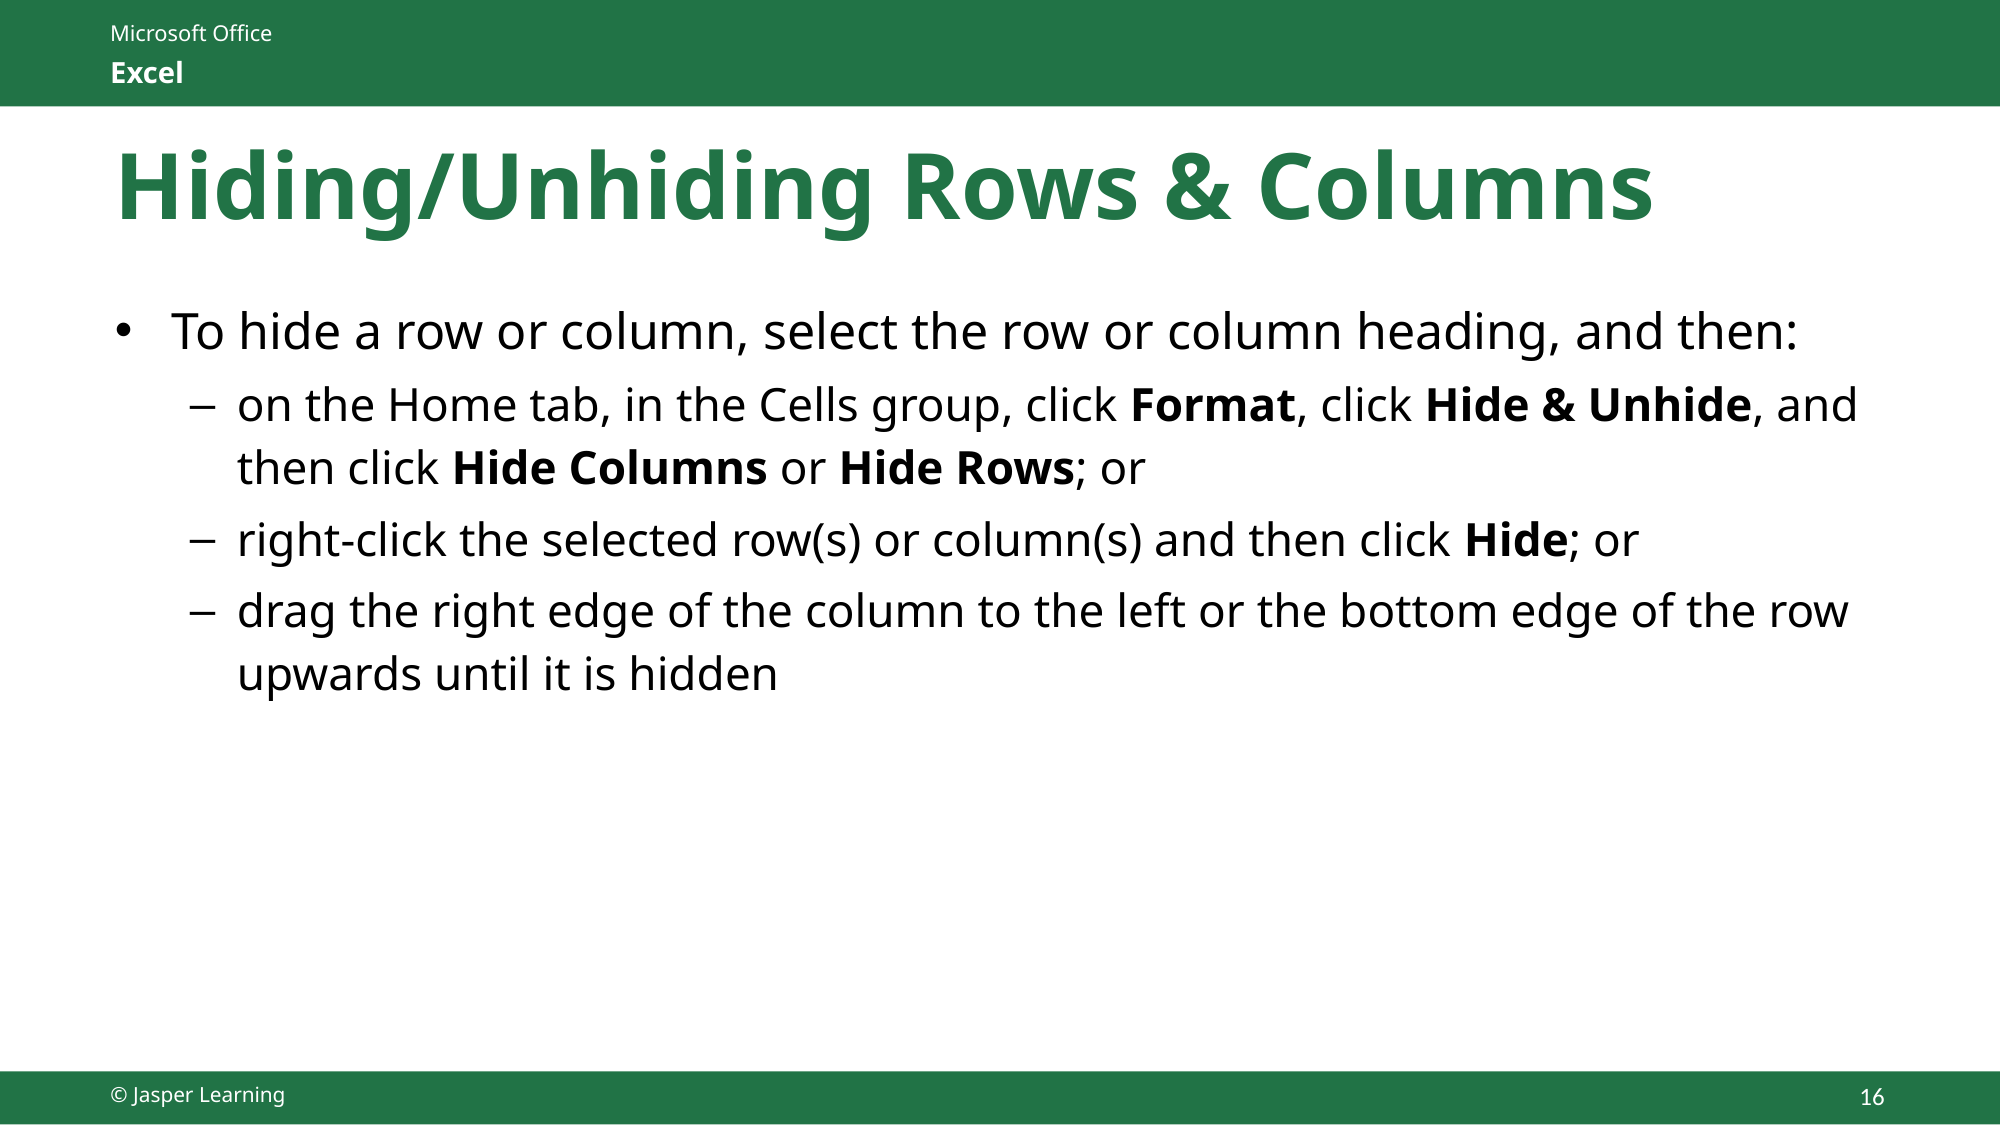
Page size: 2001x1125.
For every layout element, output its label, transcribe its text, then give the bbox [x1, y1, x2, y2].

title Hiding/Unhiding Rows & Columns [99, 118, 1866, 248]
slide_number 16 [1433, 1065, 1900, 1125]
footer © Jasper Learning [95, 1065, 729, 1125]
list To hide a row or column, select the row or column heading, and then: on the Home tab, in the Cells group, click Format, click Hide & Unhide, and then click Hide Columns or Hide Rows; or right-click the selected row(s) or column(s) and then click Hide; or drag the right edge of the column to the left or the bottom edge of the row upwards until it is hidden [99, 283, 1900, 1026]
